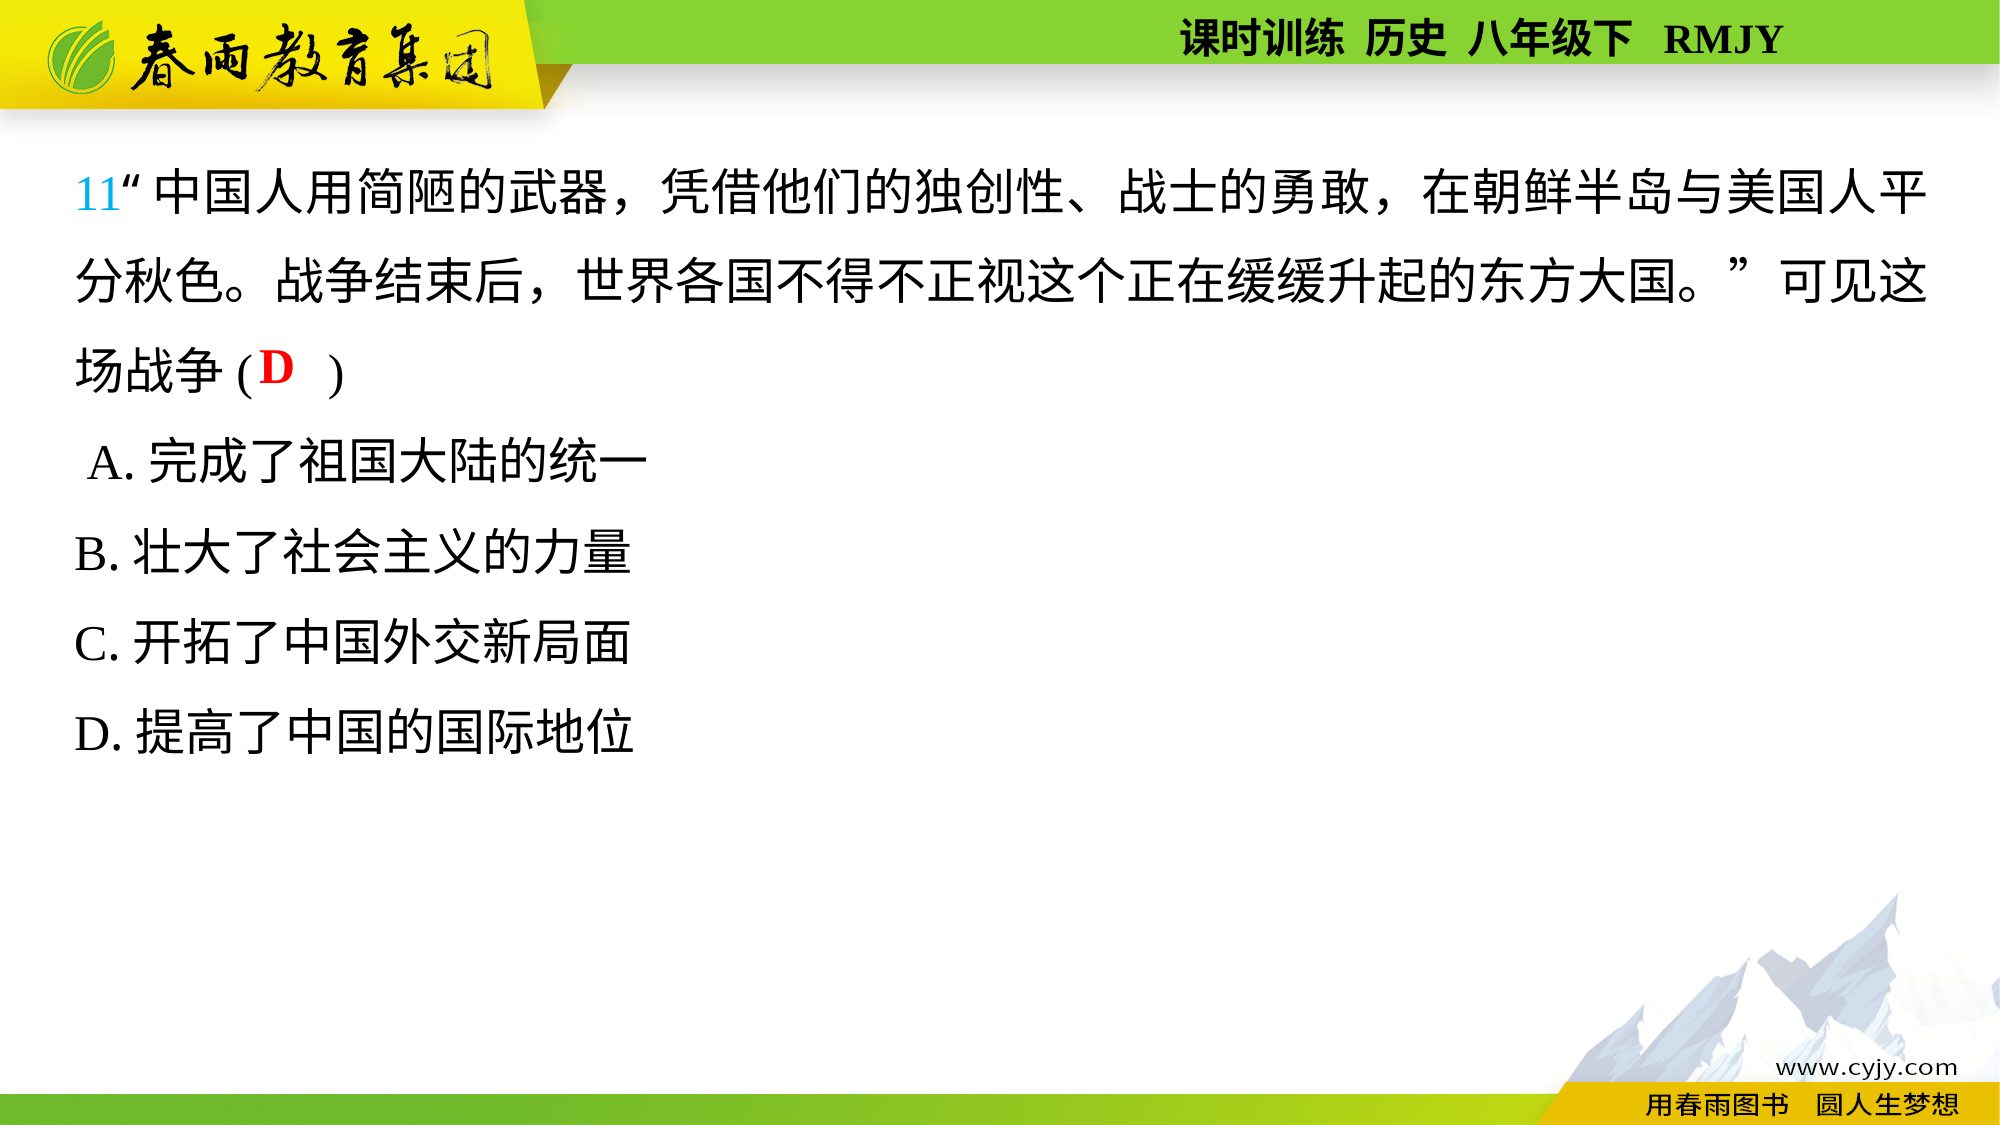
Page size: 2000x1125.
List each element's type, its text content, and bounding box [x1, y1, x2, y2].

list 11“中国人用简陋的武器，凭借他们的独创性、战士的勇敢，在朝鲜半岛与美国人平分秋色。战争结束后，世界各国不得不正视这个正在缓缓升起的东方大国。”可见这场战争( ) A.完成了祖国大陆的统一 B.壮大了社会主义的力量 C.开拓了中国外交新局面 D.提高了中国的国际地位 [59, 122, 1944, 774]
picture [0, 0, 2000, 1125]
text_box D [244, 326, 311, 401]
